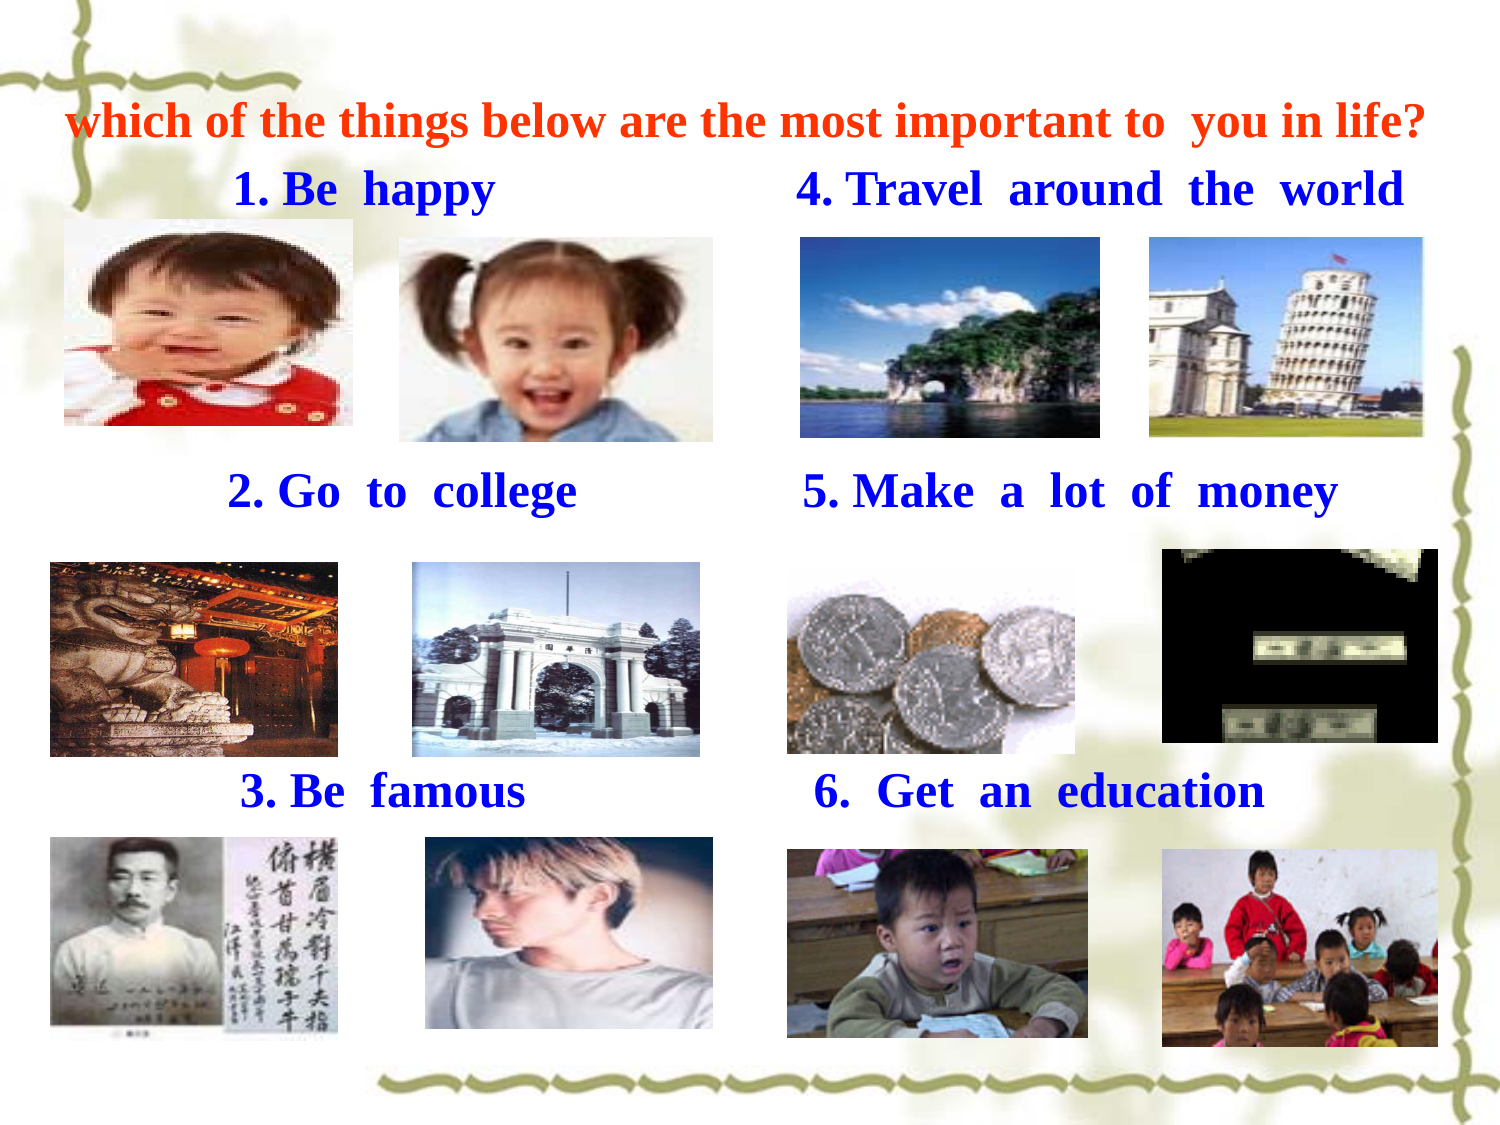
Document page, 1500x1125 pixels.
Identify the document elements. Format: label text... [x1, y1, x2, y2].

text_box which of the things below are the most important to you in life? 1. Be happy 4. Travel around the world 2. Go to college 5. Make a lot of money 3. Be famous 6. Get an education [0, 0, 1500, 885]
picture [0, 837, 1500, 1125]
picture [787, 549, 1076, 754]
picture [49, 562, 338, 757]
picture [412, 562, 701, 757]
picture [799, 237, 1101, 438]
picture [1162, 549, 1438, 743]
picture [1149, 237, 1426, 438]
picture [399, 237, 713, 442]
picture [64, 219, 353, 426]
